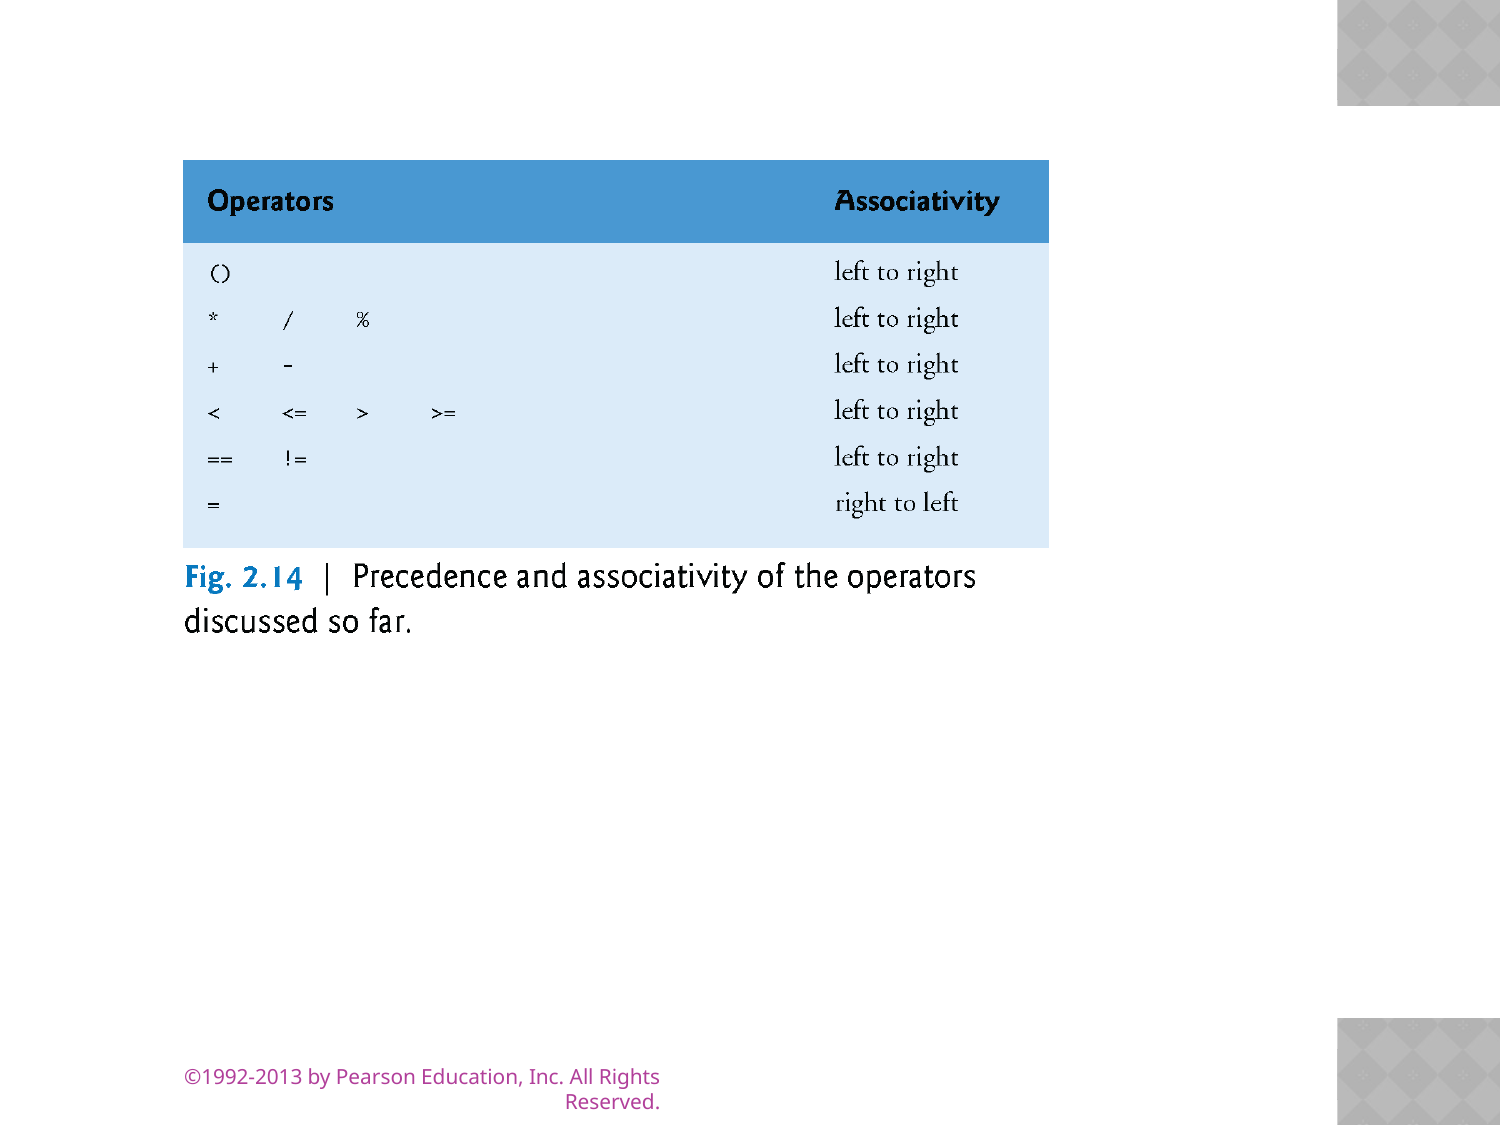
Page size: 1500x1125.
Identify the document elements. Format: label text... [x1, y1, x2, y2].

footer ©1992-2013 by Pearson Education, Inc. All Rights Reserved. [75, 1075, 675, 1114]
picture [0, 106, 1500, 1019]
